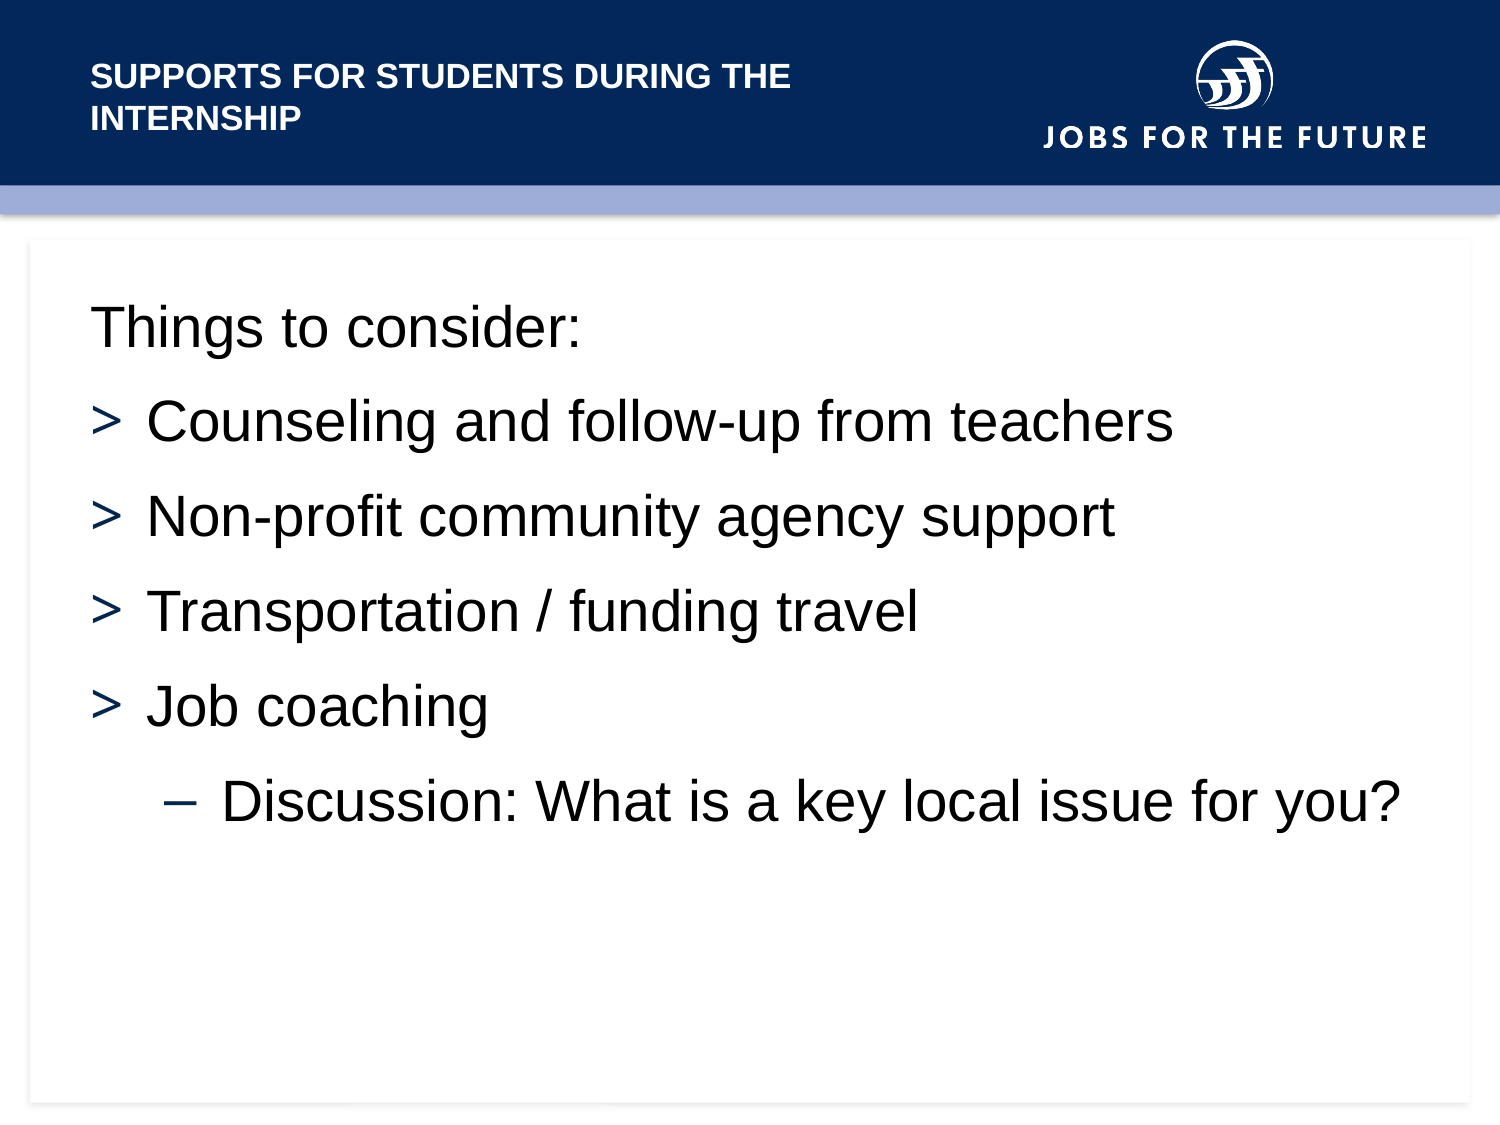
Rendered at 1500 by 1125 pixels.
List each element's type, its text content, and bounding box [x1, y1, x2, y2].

list Things to consider: Counseling and follow-up from teachers Non-profit community agency support Transportation / funding travel Job coaching Discussion: What is a key local issue for you? [75, 281, 1425, 1041]
title Supports for students during the internship [75, 45, 1013, 188]
